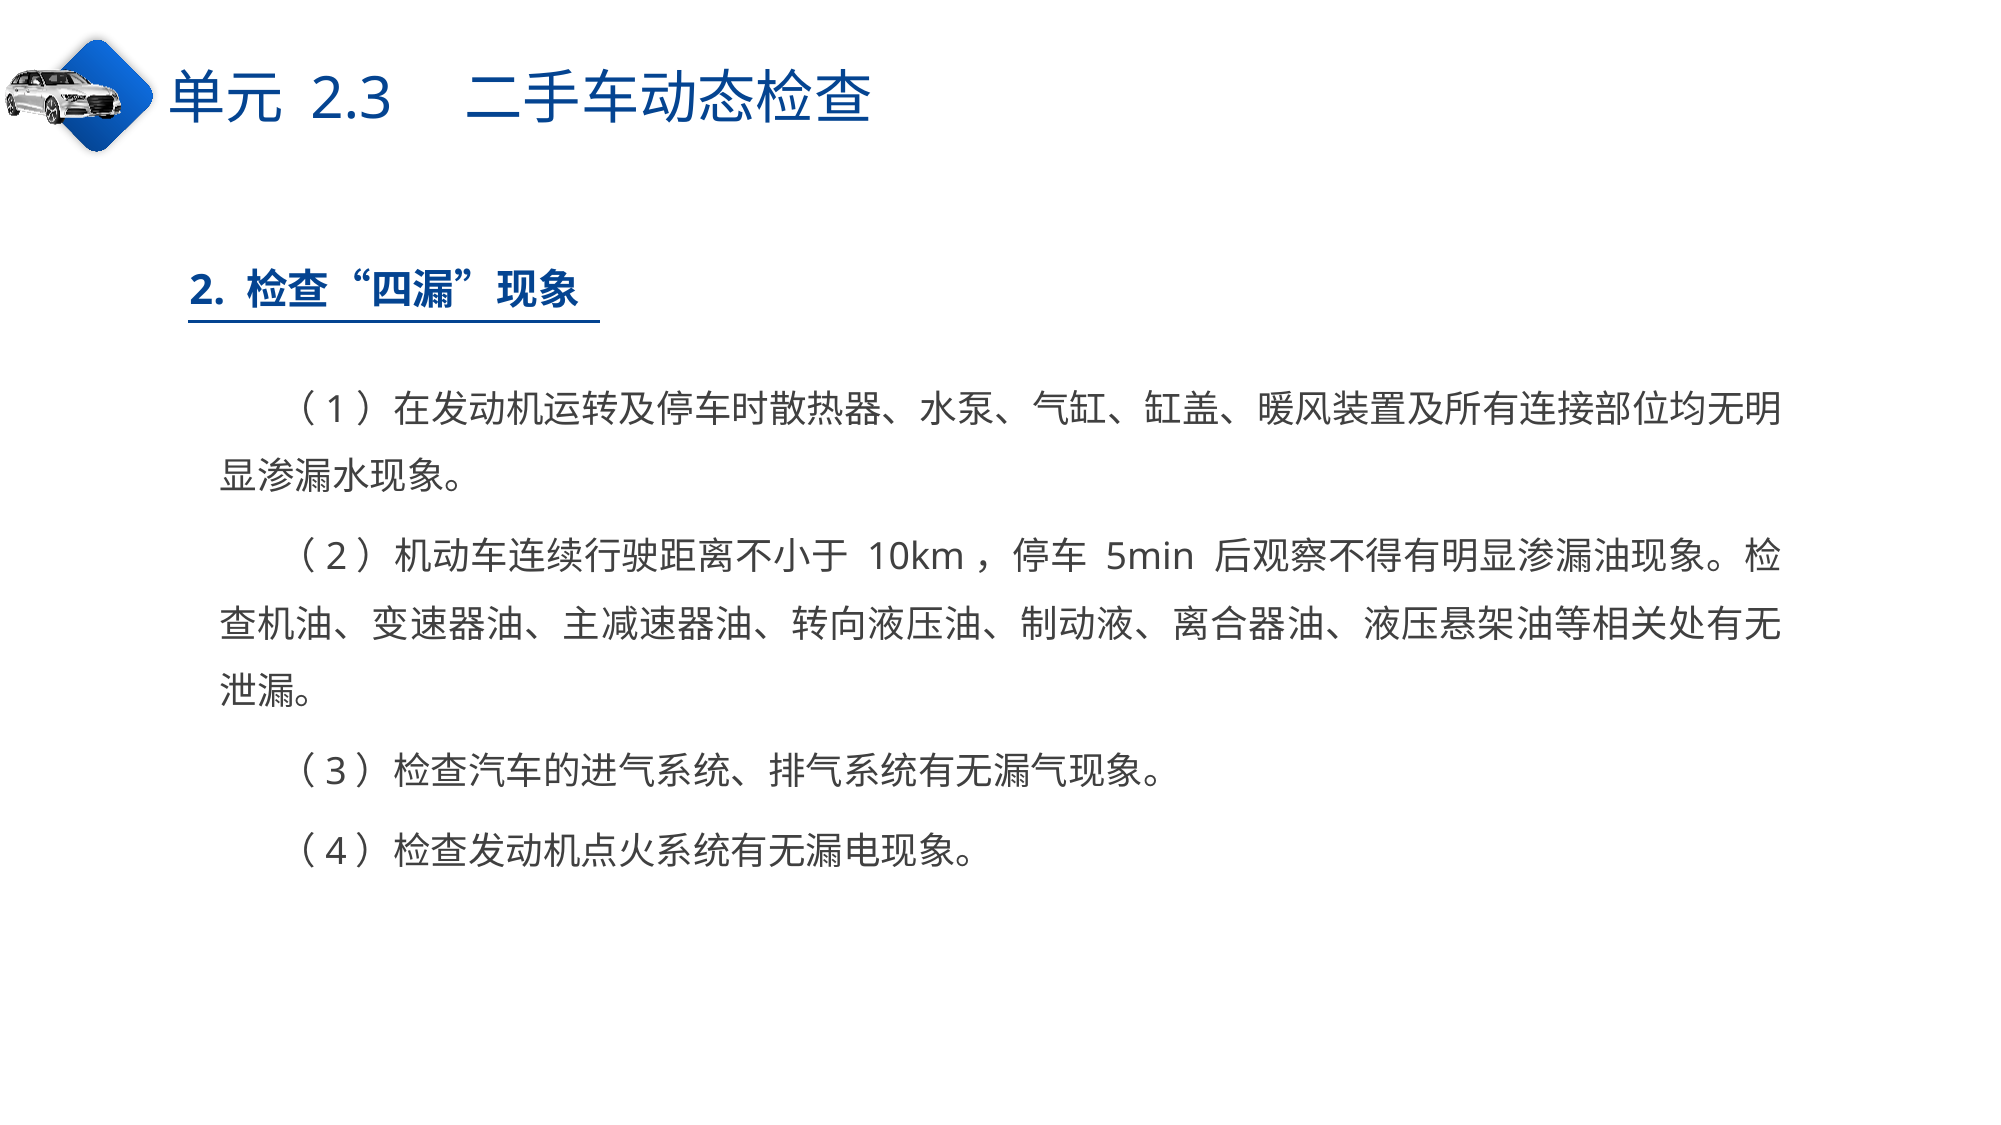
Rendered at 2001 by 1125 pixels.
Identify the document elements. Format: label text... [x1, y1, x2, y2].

text_box 单元 2.3 二手车动态检查 [152, 52, 888, 138]
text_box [174, 255, 1330, 322]
text_box （1）在发动机运转及停车时散热器、水泵、气缸、缸盖、暖风装置及所有连接部位均无明显渗漏水现象。 （2）机动车连续行驶距离不小于 10km，停车 5min 后观察不得有明显渗漏油现象。检查机油、变速器油、主减速器油、转向液压油、制动液、离合器油、液压悬架油等相关处有无泄漏。 （3）检查汽车的进气系统、排气系统有无漏气现象。 （4）检查发动机点火系统有无漏电现象。 [204, 354, 1797, 880]
picture [0, 31, 125, 157]
